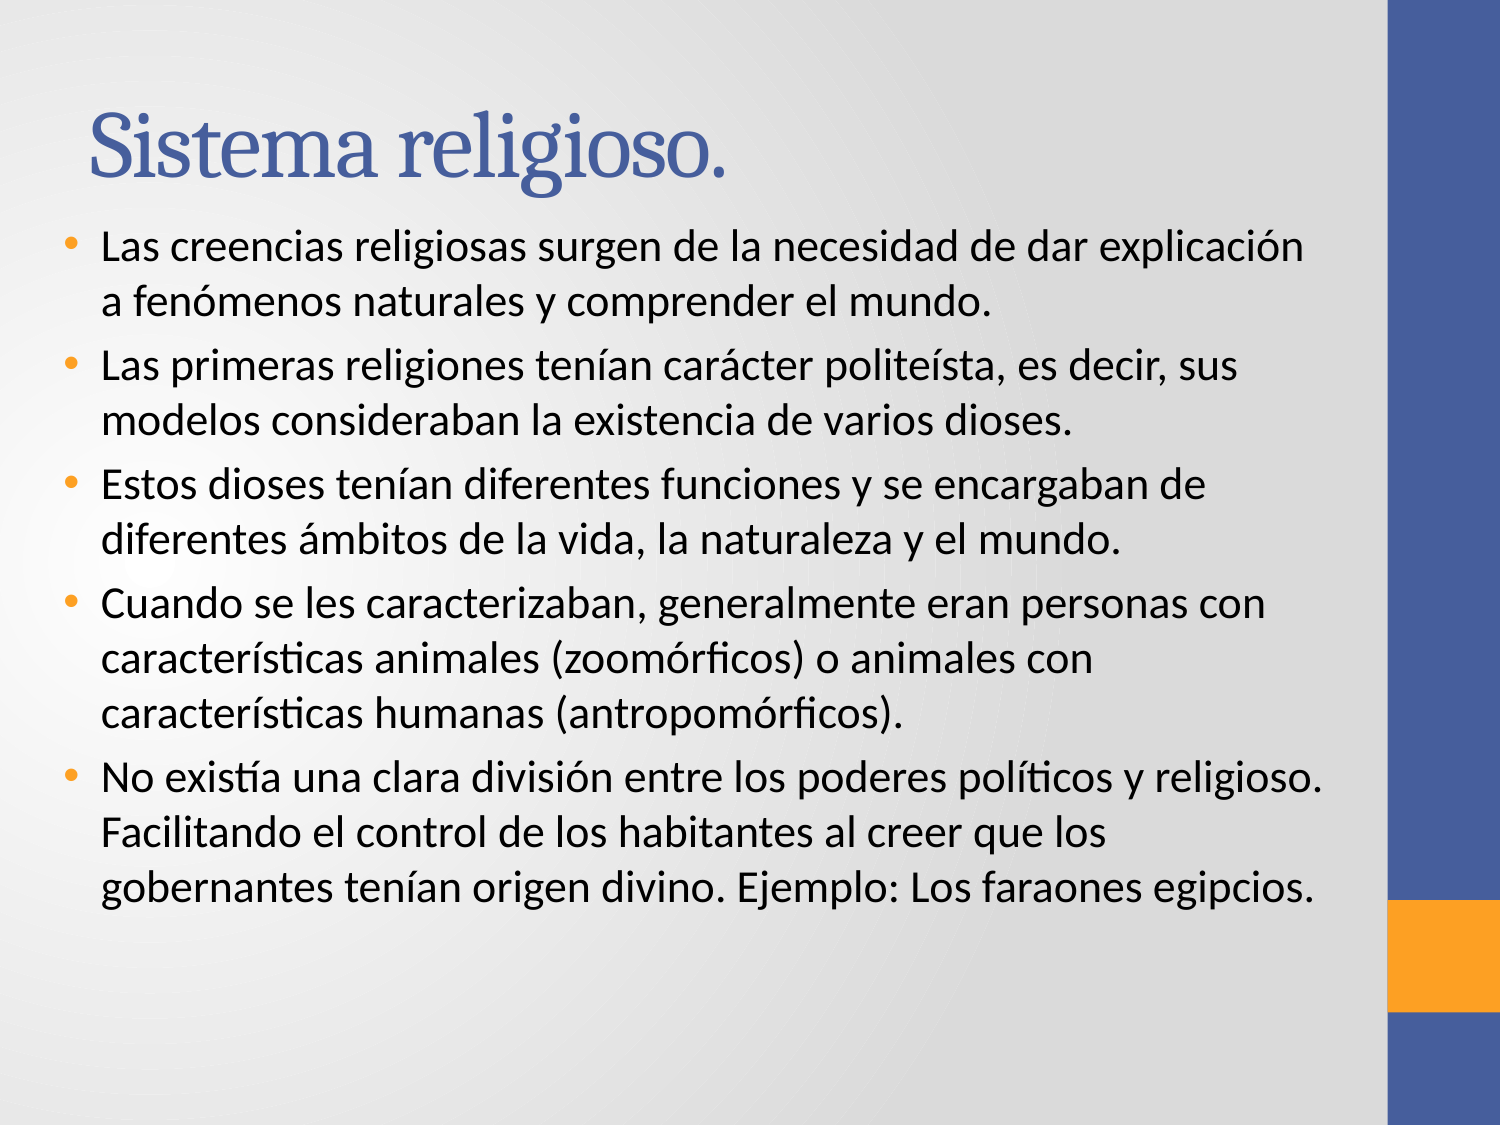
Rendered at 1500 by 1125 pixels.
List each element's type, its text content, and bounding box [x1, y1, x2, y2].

title Sistema religioso. [75, 45, 1325, 208]
list Las creencias religiosas surgen de la necesidad de dar explicación a fenómenos naturales y comprender el mundo. Las primeras religiones tenían carácter politeísta, es decir, sus modelos consideraban la existencia de varios dioses. Estos dioses tenían diferentes funciones y se encargaban de diferentes ámbitos de la vida, la naturaleza y el mundo. Cuando se les caracterizaban, generalmente eran personas con características animales (zoomórficos) o animales con características humanas (antropomórficos). No existía una clara división entre los poderes políticos y religioso. Facilitando el control de los habitantes al creer que los gobernantes tenían origen divino. Ejemplo: Los faraones egipcios. [29, 208, 1353, 1083]
